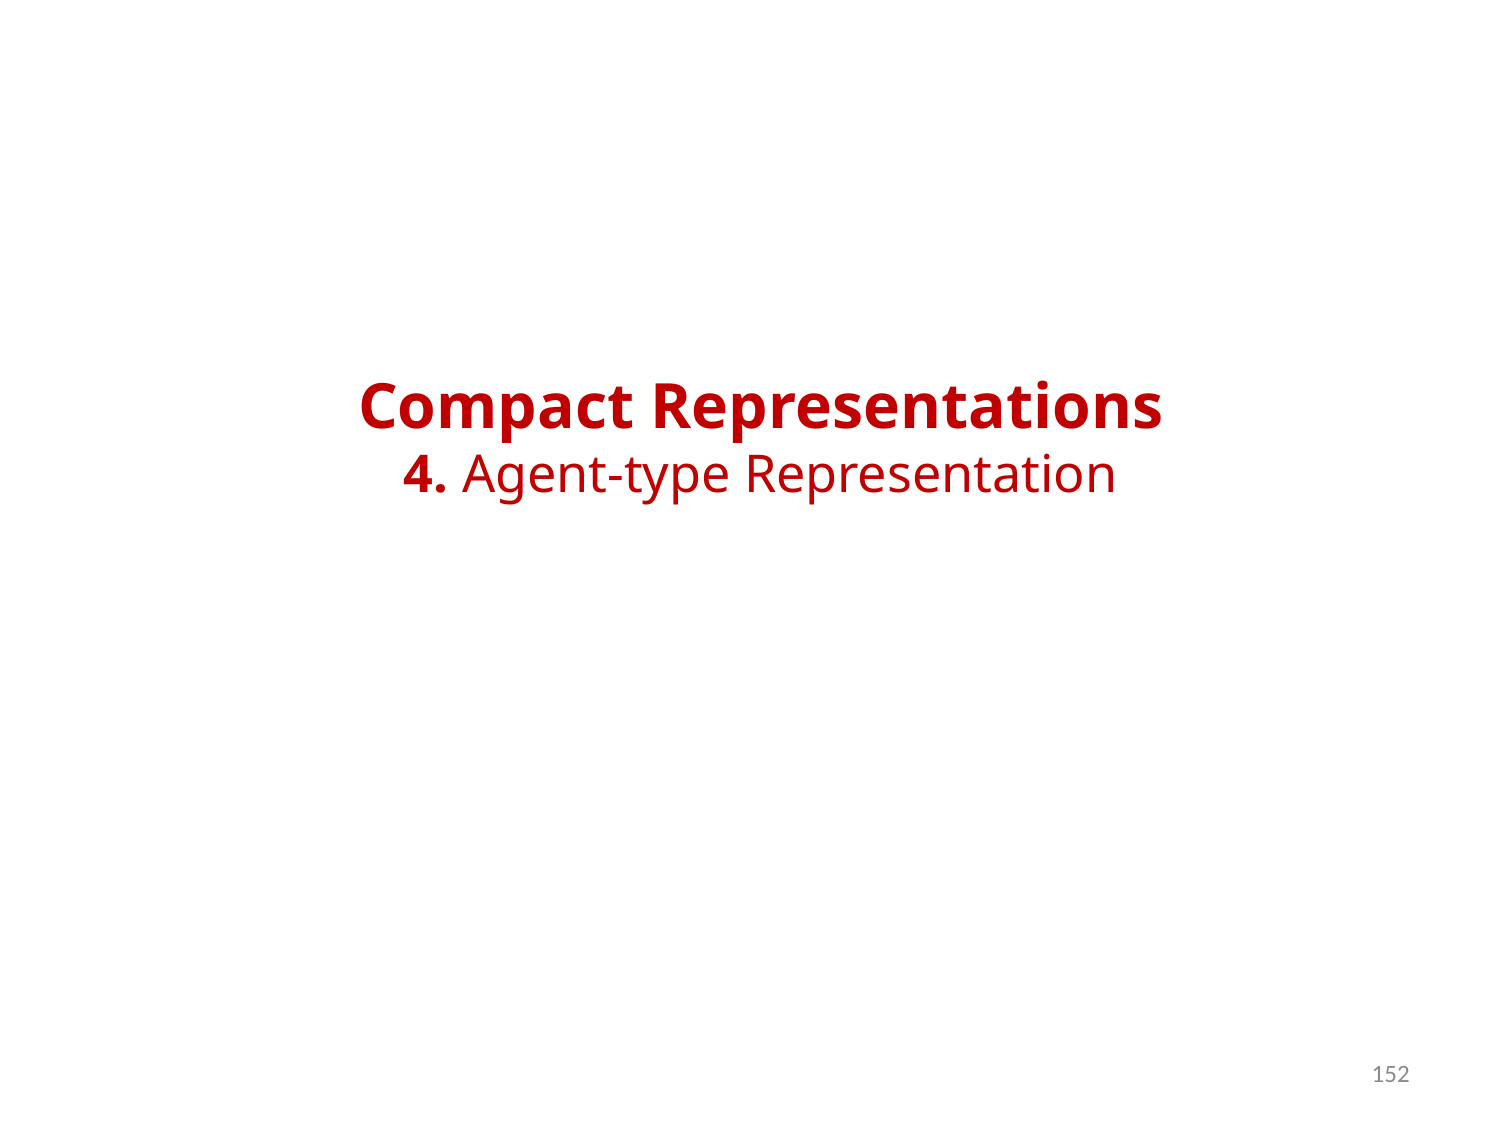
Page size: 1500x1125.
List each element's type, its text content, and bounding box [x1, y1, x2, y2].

slide_number 152 [1074, 1042, 1425, 1103]
text_box Compact Representations 4. Agent-type Representation [122, 358, 1400, 511]
